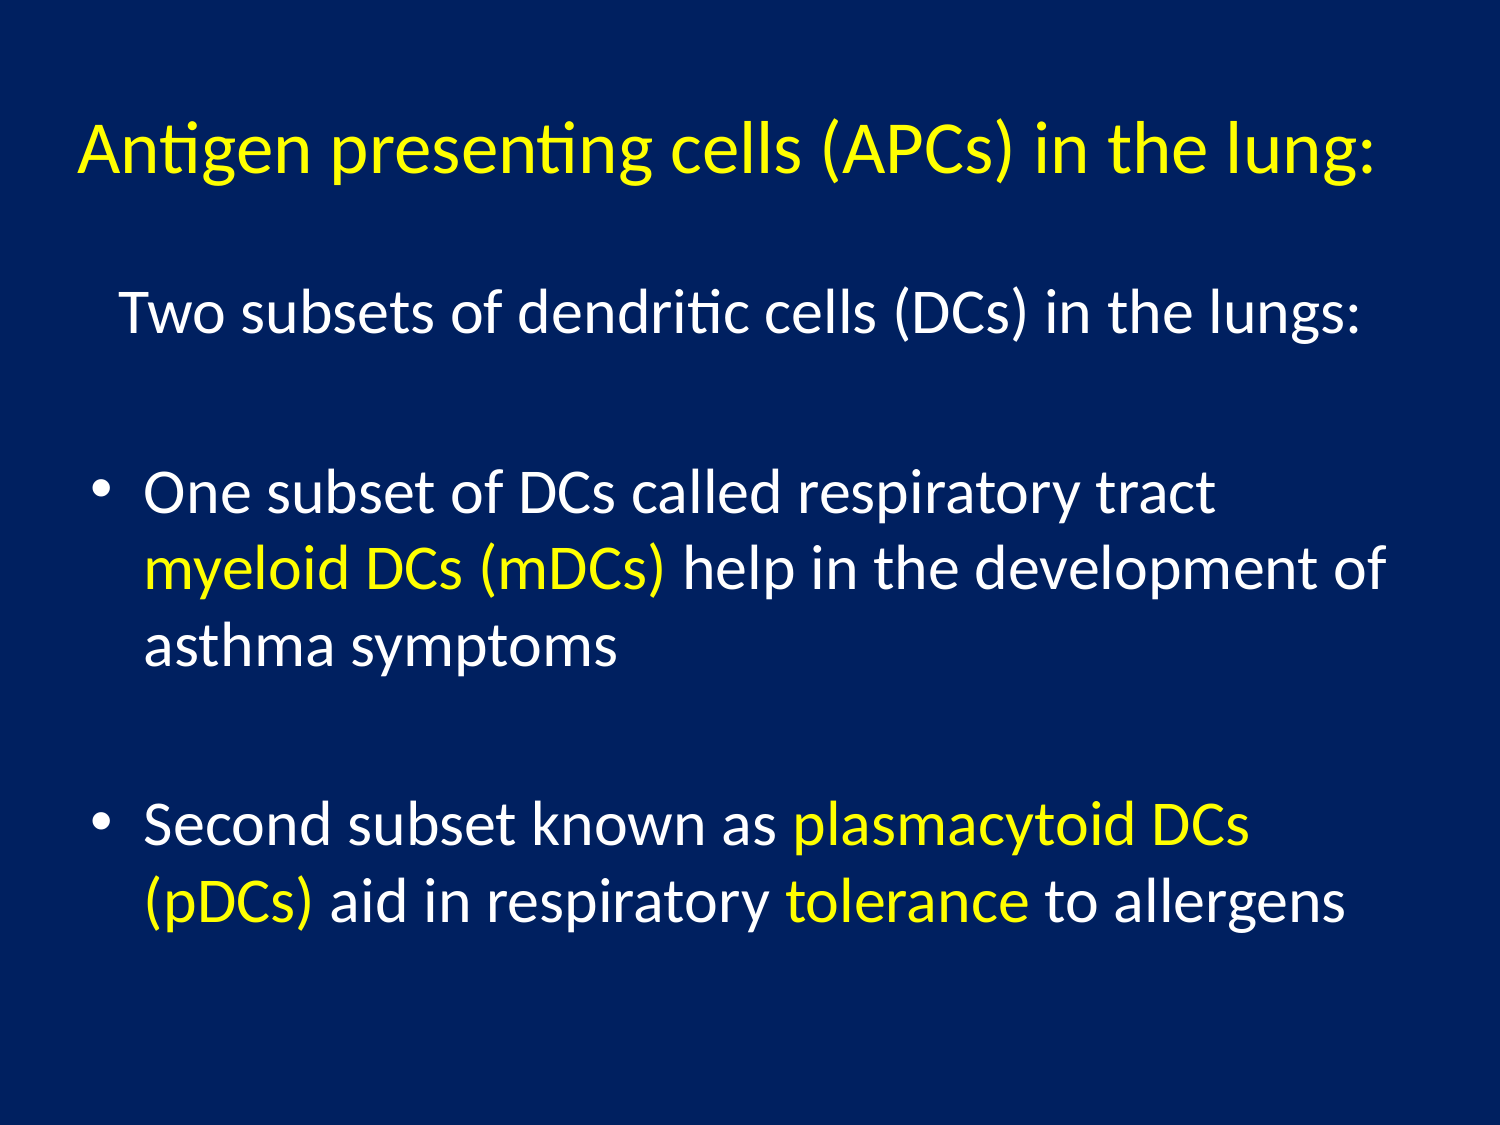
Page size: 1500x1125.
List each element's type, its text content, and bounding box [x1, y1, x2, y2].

list Two subsets of dendritic cells (DCs) in the lungs: One subset of DCs called respiratory tract myeloid DCs (mDCs) help in the development of asthma symptoms Second subset known as plasmacytoid DCs (pDCs) aid in respiratory tolerance to allergens [75, 262, 1425, 1005]
title Antigen presenting cells (APCs) in the lung: [62, 75, 1450, 213]
